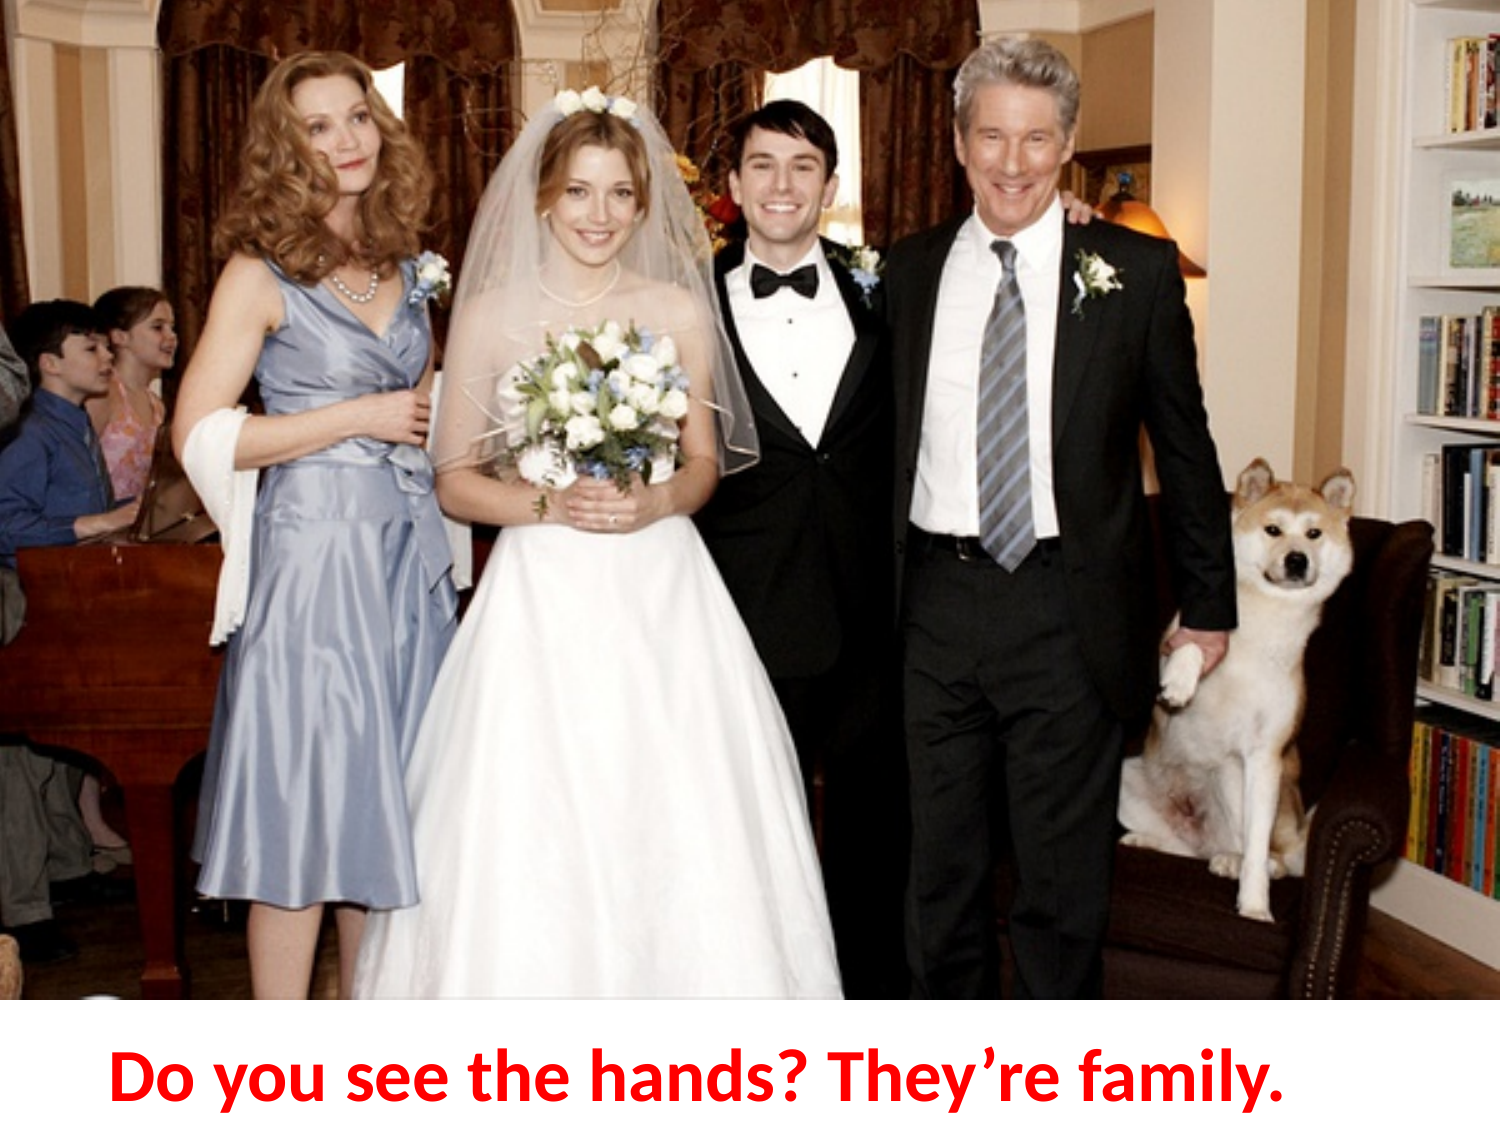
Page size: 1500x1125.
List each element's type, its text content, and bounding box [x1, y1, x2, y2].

text_box Do you see the hands? They’re family. [93, 1018, 1500, 1124]
picture [0, 0, 1500, 1001]
